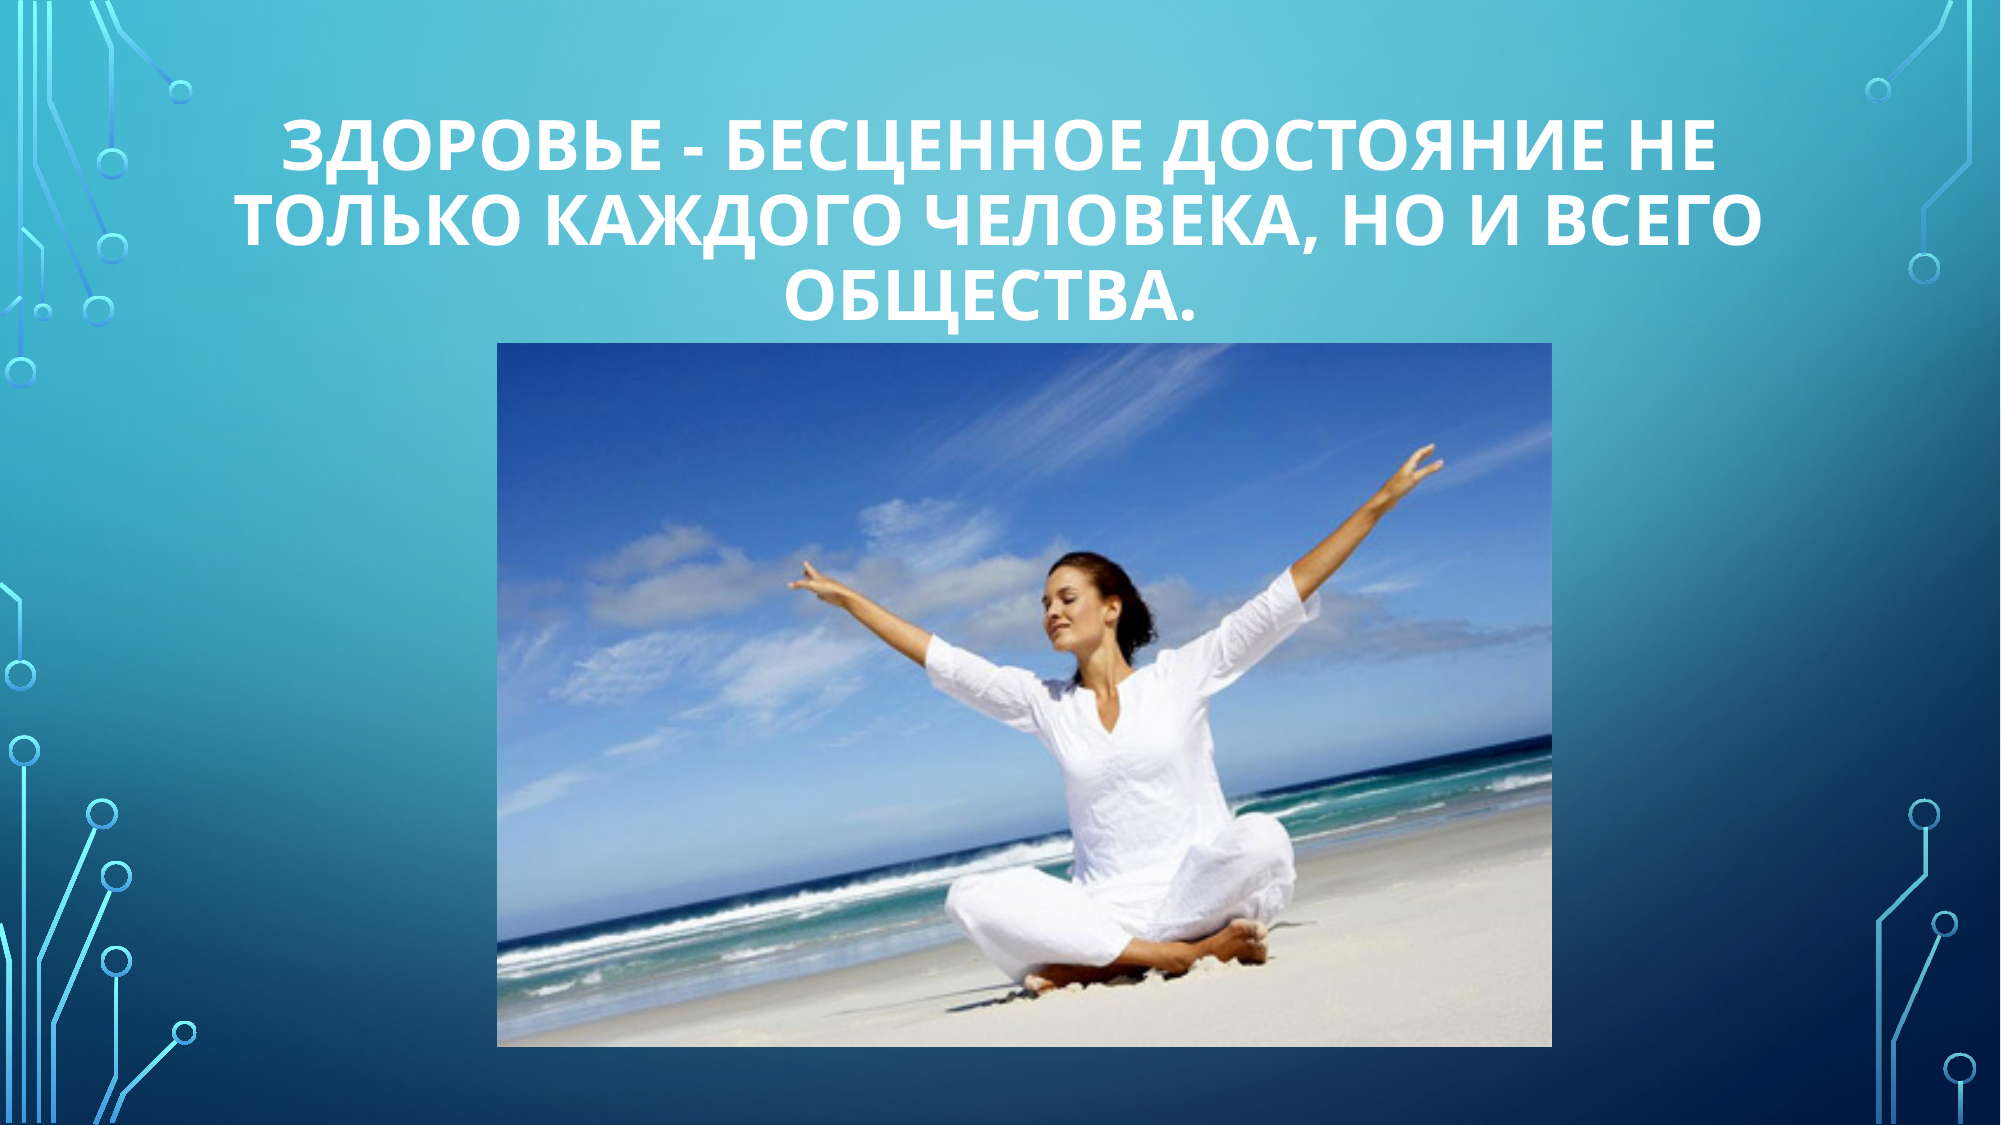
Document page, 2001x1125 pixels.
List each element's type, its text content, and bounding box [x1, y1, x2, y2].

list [496, 343, 1552, 1047]
title Здоровье - бесценное достояние не только каждого человека, но и всего общества. [187, 101, 1813, 344]
